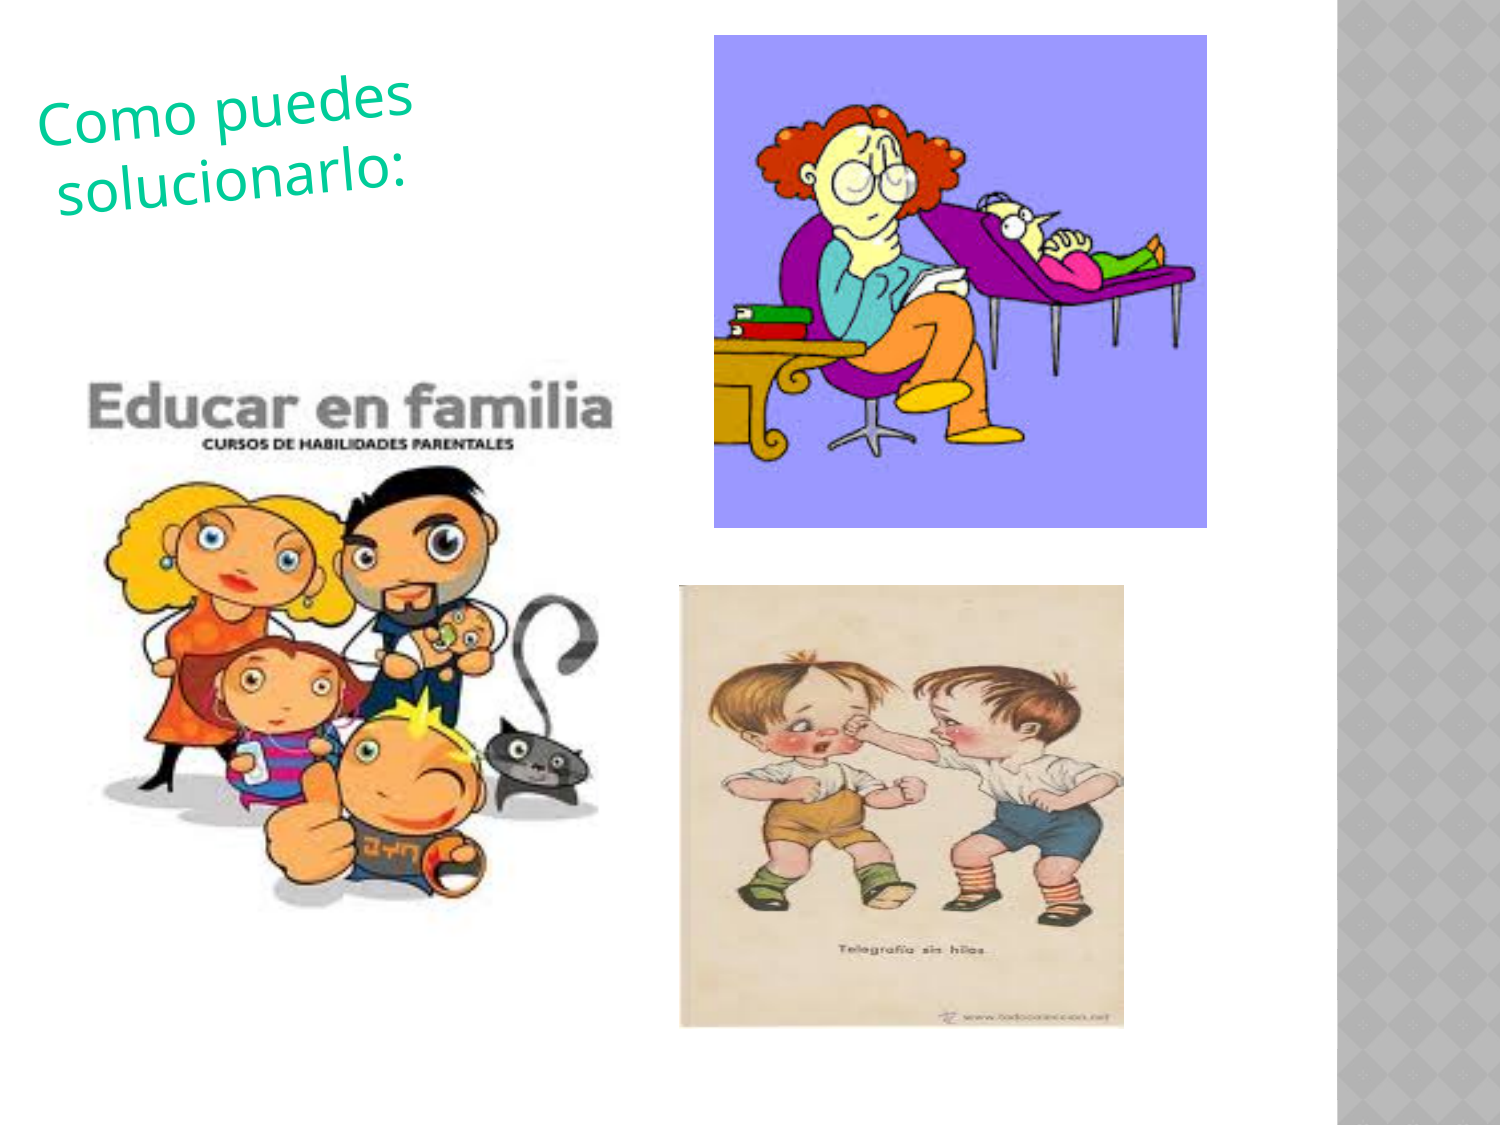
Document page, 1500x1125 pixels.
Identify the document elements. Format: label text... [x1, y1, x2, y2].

text_box Como puedes solucionarlo: [0, 35, 574, 241]
picture [679, 585, 1124, 1029]
picture [714, 34, 1208, 528]
picture [46, 339, 639, 940]
